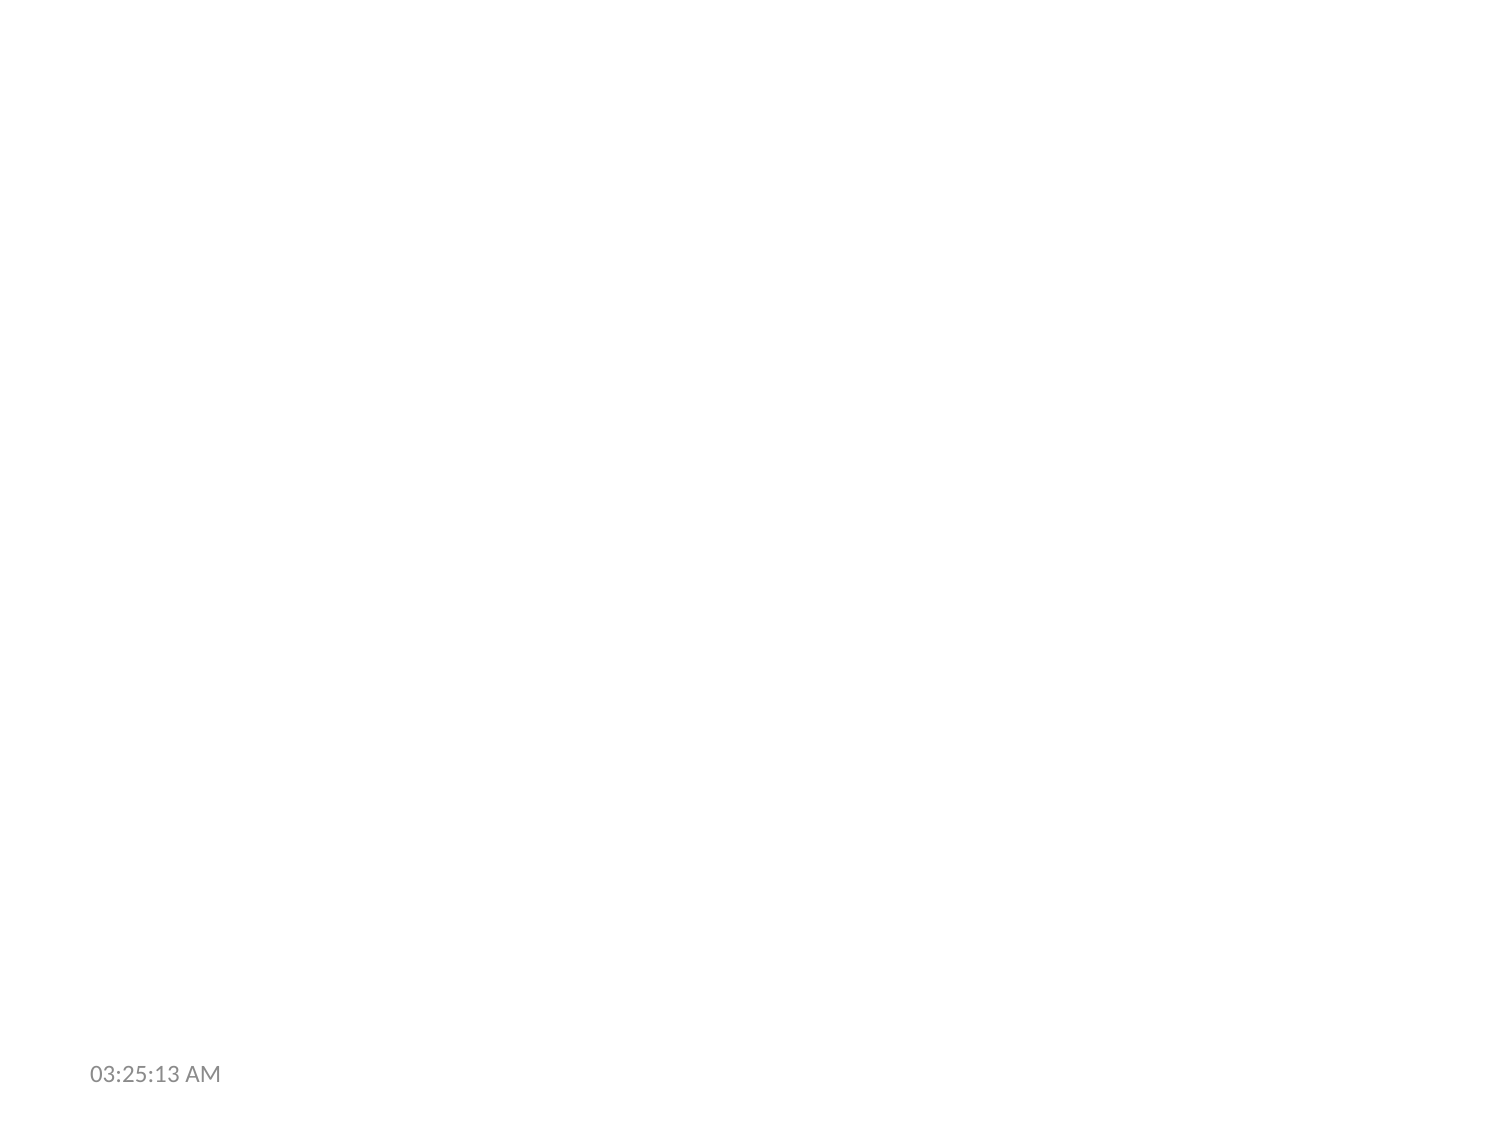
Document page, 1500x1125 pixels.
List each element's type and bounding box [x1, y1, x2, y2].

slide_number [75, 1042, 425, 1103]
